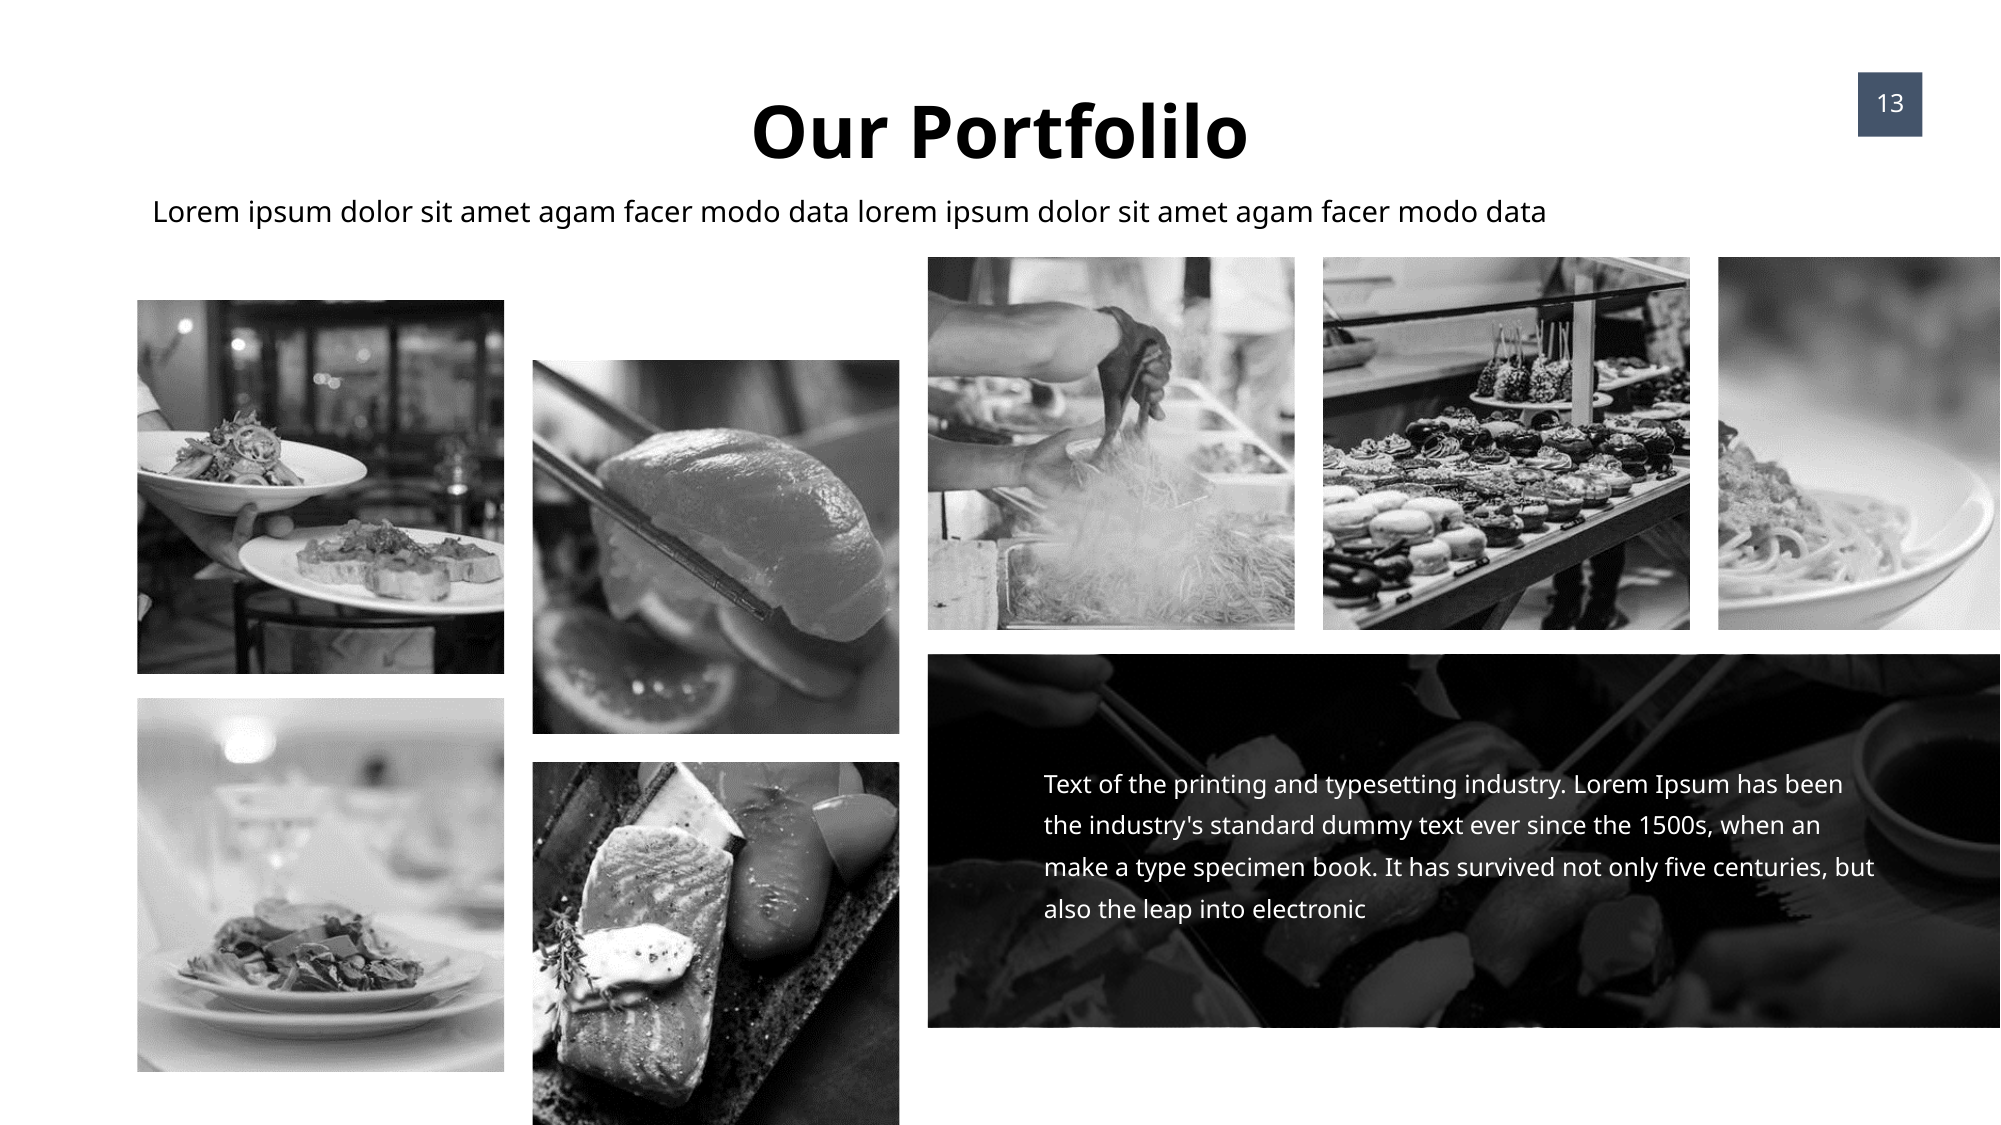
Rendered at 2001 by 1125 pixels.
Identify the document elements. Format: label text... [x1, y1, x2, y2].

subtitle Lorem ipsum dolor sit amet agam facer modo data lorem ipsum dolor sit amet agam facer modo data [137, 191, 1863, 227]
title Our Portfolilo [137, 78, 1863, 191]
picture [927, 654, 2000, 1028]
picture [1718, 257, 2000, 630]
slide_number 13 [1863, 78, 1927, 130]
picture [1323, 257, 1690, 630]
picture [137, 300, 505, 674]
picture [532, 762, 900, 1125]
picture [137, 698, 505, 1072]
picture [927, 257, 1295, 630]
picture [532, 360, 900, 734]
